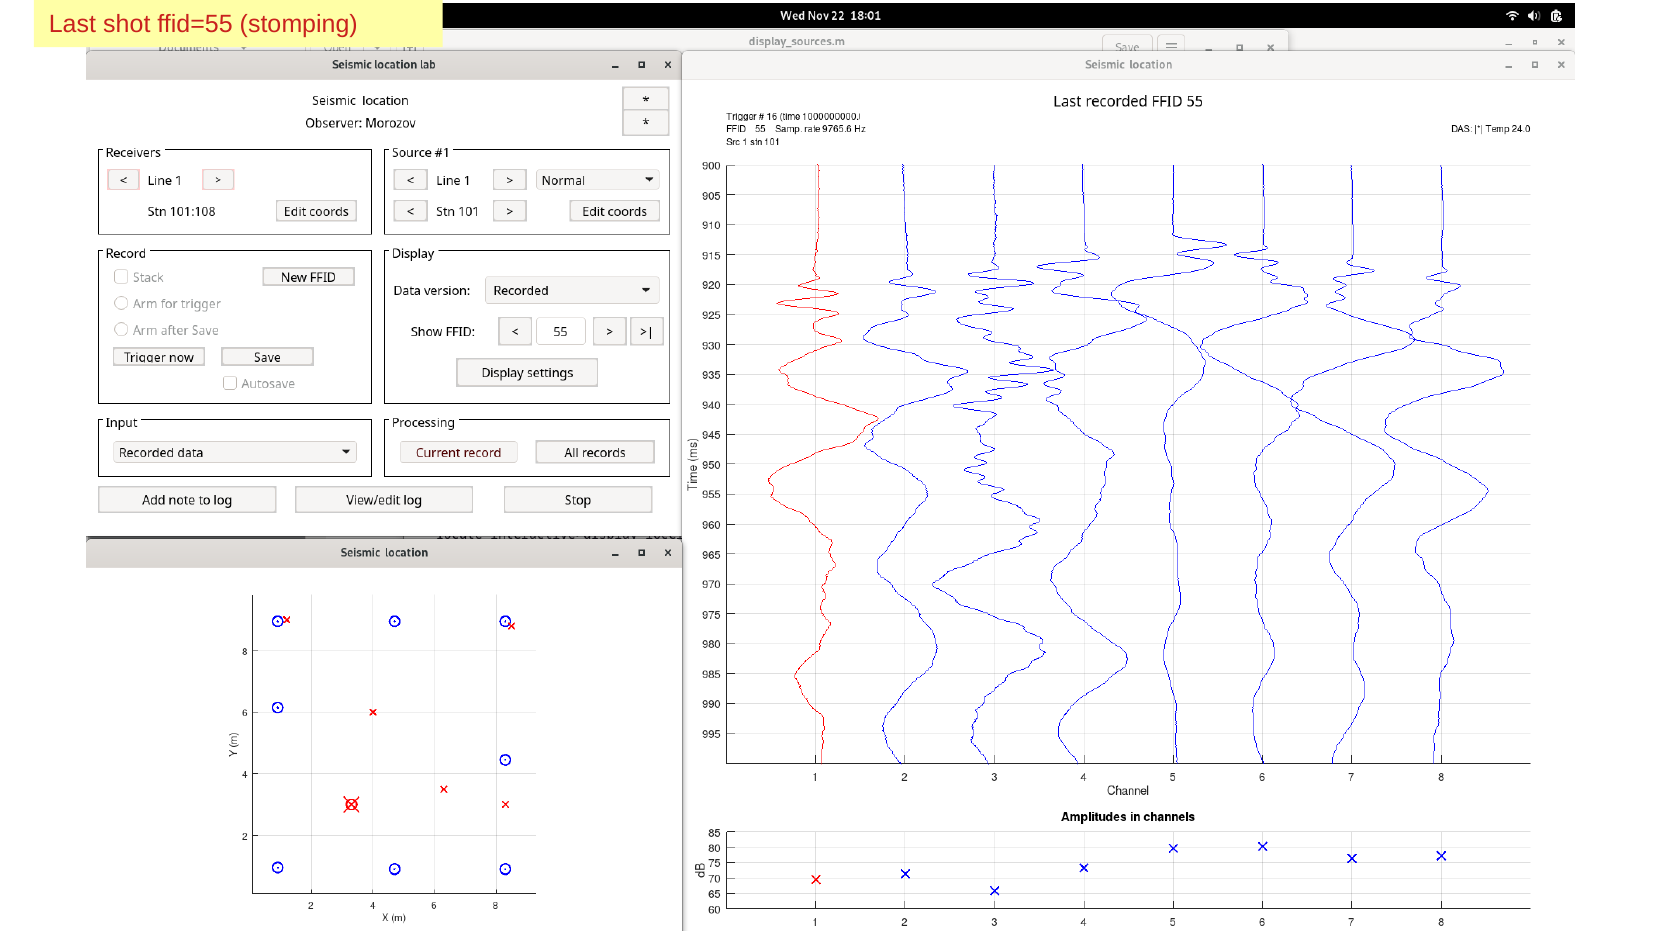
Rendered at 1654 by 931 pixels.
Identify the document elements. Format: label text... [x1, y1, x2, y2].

text_box Last shot ffid=55 (stomping) [33, 0, 443, 48]
picture [86, 3, 1575, 931]
